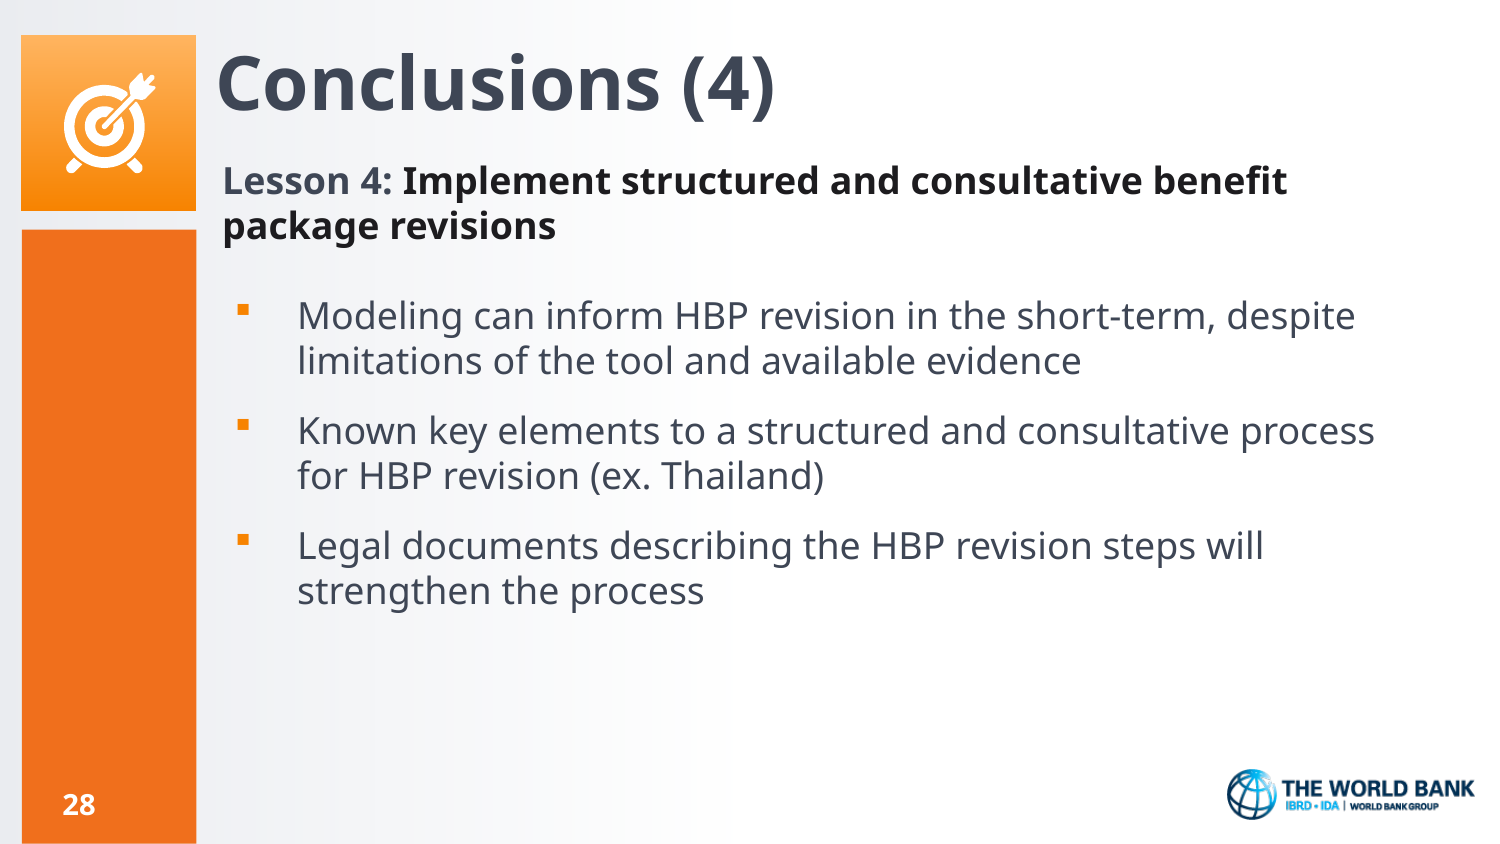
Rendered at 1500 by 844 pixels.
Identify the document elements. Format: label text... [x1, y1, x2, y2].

text_box Lesson 4: Implement structured and consultative benefit package revisions Modeling can inform HBP revision in the short-term, despite limitations of the tool and available evidence Known key elements to a structured and consultative process for HBP revision (ex. Thailand) Legal documents describing the HBP revision steps will strengthen the process [222, 156, 1411, 823]
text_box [63, 72, 156, 174]
title Conclusions (4) [215, 27, 1440, 127]
picture [1411, 769, 1475, 820]
